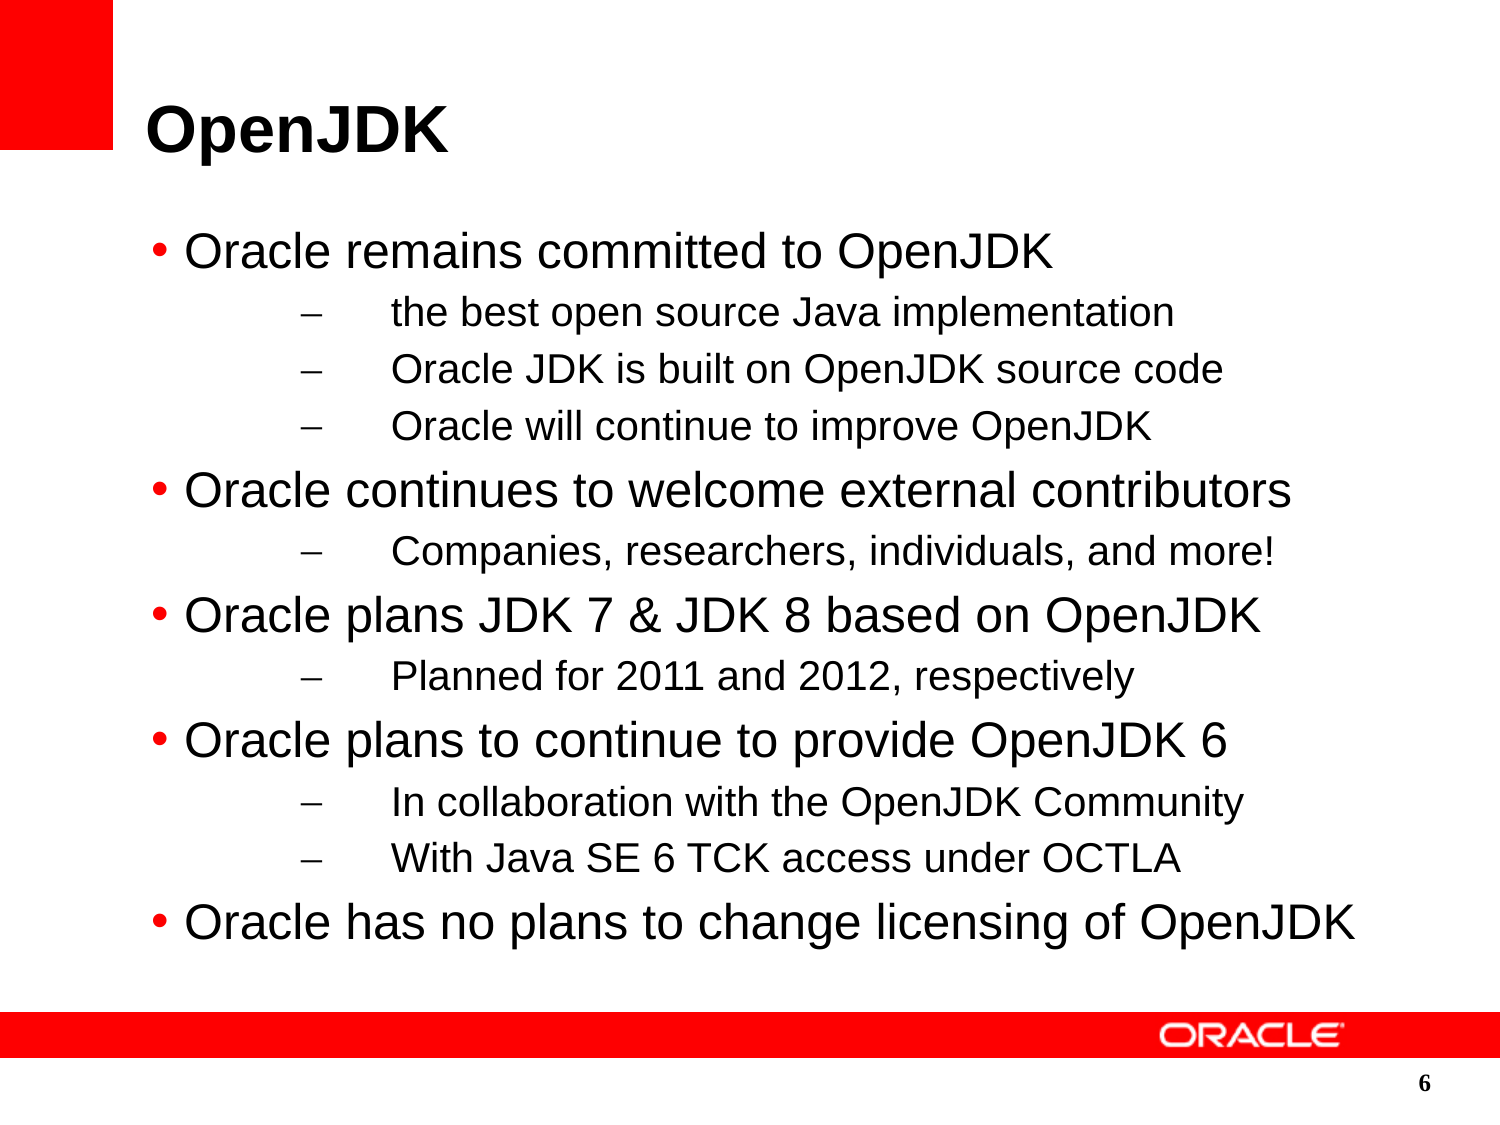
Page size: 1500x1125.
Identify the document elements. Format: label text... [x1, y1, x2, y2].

text_box OpenJDK [145, 88, 1390, 249]
picture [0, 0, 113, 150]
text_box Oracle remains committed to OpenJDK the best open source Java implementation Oracle JDK is built on OpenJDK source code Oracle will continue to improve OpenJDK Oracle continues to welcome external contributors Companies, researchers, individuals, and more! Oracle plans JDK 7 & JDK 8 based on OpenJDK Planned for 2011 and 2012, respectively Oracle plans to continue to provide OpenJDK 6 In collaboration with the OpenJDK Community With Java SE 6 TCK access under OCTLA Oracle has no plans to change licensing of OpenJDK [151, 220, 1388, 951]
